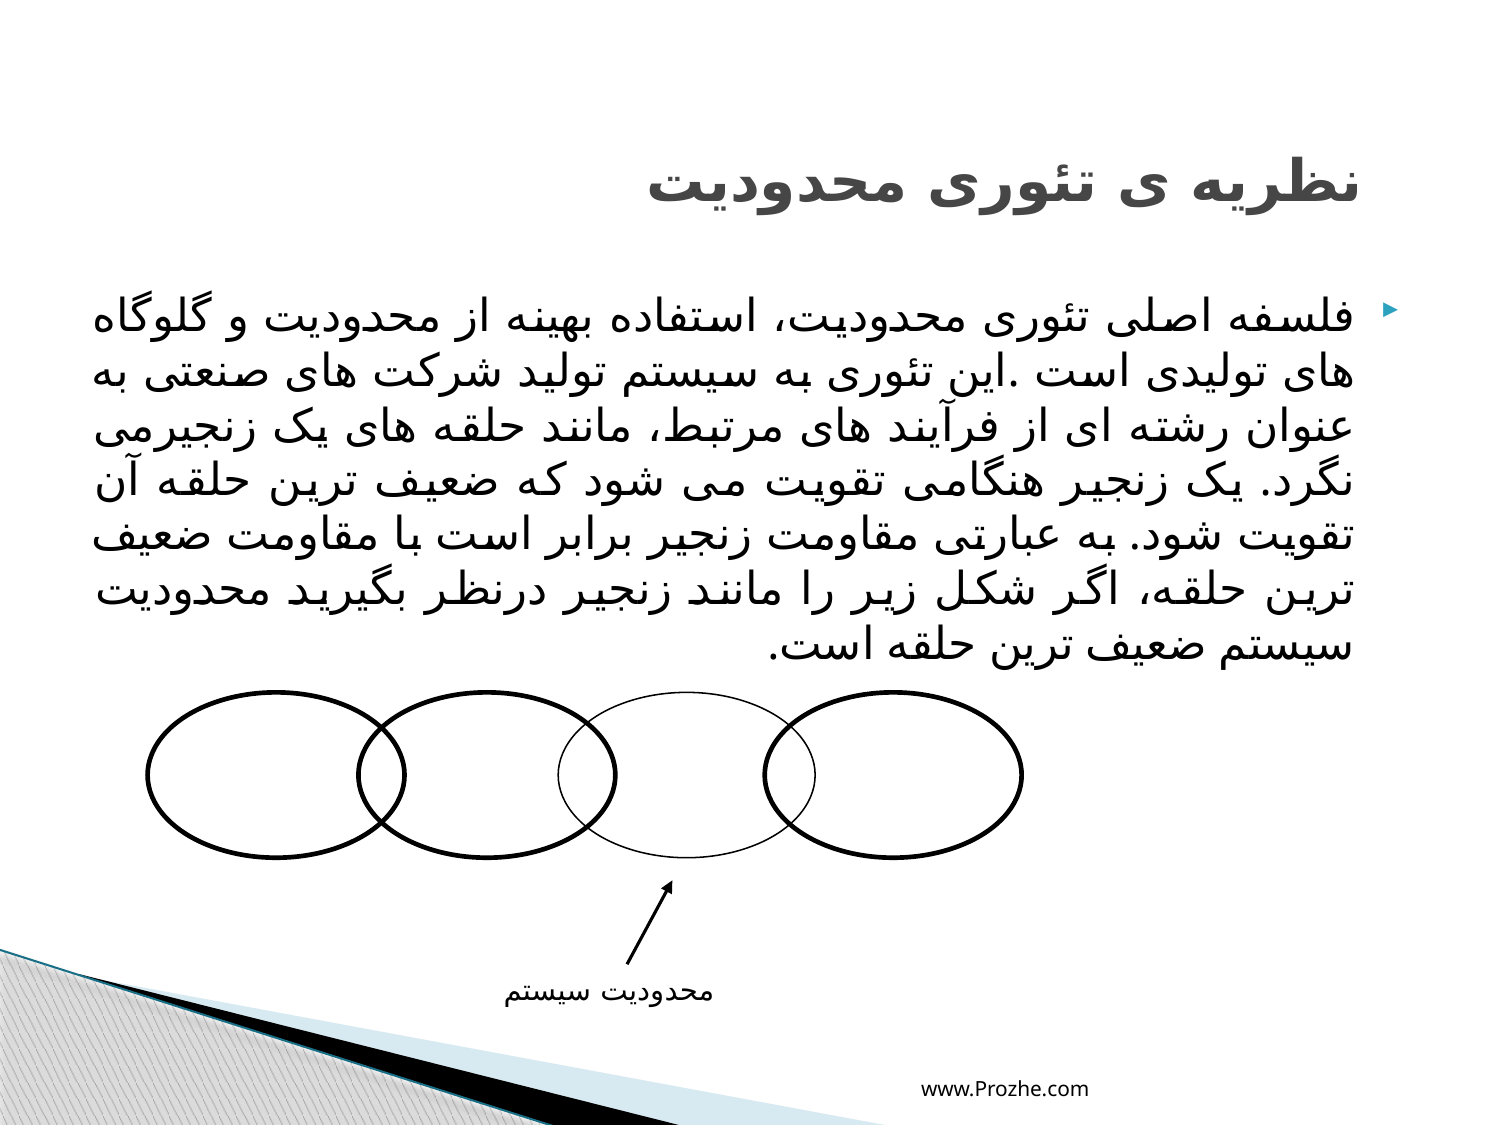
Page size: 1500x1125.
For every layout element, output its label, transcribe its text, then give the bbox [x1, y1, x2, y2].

title نظریه ی تئوری محدودیت [88, 125, 1439, 302]
list فلسفه اصلی تئوری محدودیت، استفاده بهینه از محدودیت و گلوگاه های تولیدی است .این تئوری به سیستم تولید شرکت های صنعتی به عنوان رشته ای از فرآیند های مرتبط، مانند حلقه های یک زنجیرمی نگرد. یک زنجیر هنگامی تقویت می شود که ضعیف ترین حلقه آن تقویت شود. به عبارتی مقاومت زنجیر برابر است با مقاومت ضعیف ترین حلقه، اگر شکل زیر را مانند زنجیر درنظر بگیرید محدودیت سیستم ضعیف ترین حلقه است. [75, 278, 1425, 681]
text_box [147, 692, 1022, 1028]
footer www.Prozhe.com [718, 1051, 1105, 1112]
